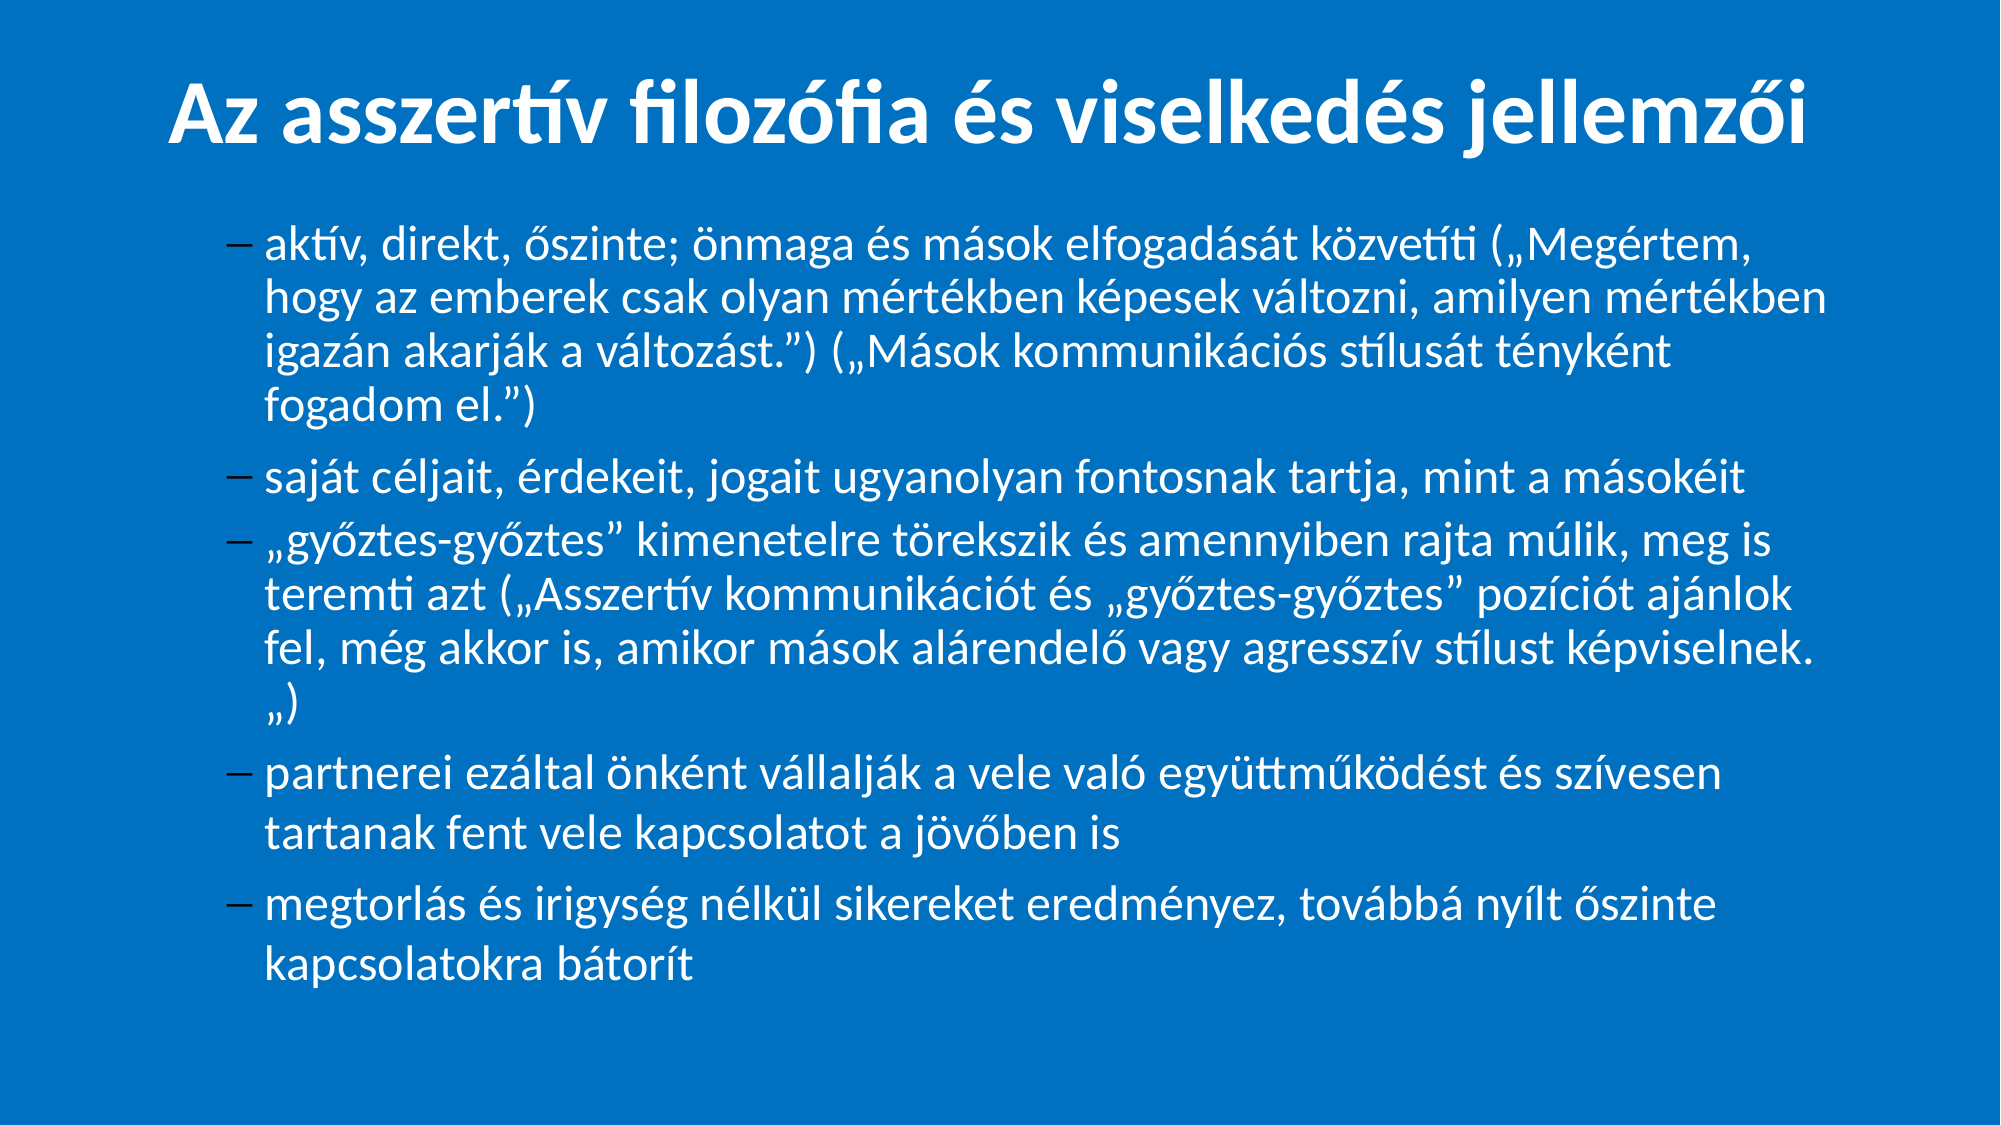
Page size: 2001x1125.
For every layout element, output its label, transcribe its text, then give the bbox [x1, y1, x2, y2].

title Az asszertív filozófia és viselkedés jellemzői [137, 59, 1863, 209]
list aktív, direkt, őszinte; önmaga és mások elfogadását közvetíti („Megértem, hogy az emberek csak olyan mértékben képesek változni, amilyen mértékben igazán akarják a változást.”) („Mások kommunikációs stílusát tényként fogadom el.”) saját céljait, érdekeit, jogait ugyanolyan fontosnak tartja, mint a másokéit „győztes-győztes” kimenetelre törekszik és amennyiben rajta múlik, meg is teremti azt („Asszertív kommunikációt és „győztes-győztes” pozíciót ajánlok fel, még akkor is, amikor mások alárendelő vagy agresszív stílust képviselnek.„) partnerei ezáltal önként vállalják a vele való együttműködést és szívesen tartanak fent vele kapcsolatot a jövőben is megtorlás és irigység nélkül sikereket eredményez, továbbá nyílt őszinte kapcsolatokra bátorít [137, 209, 1863, 1027]
